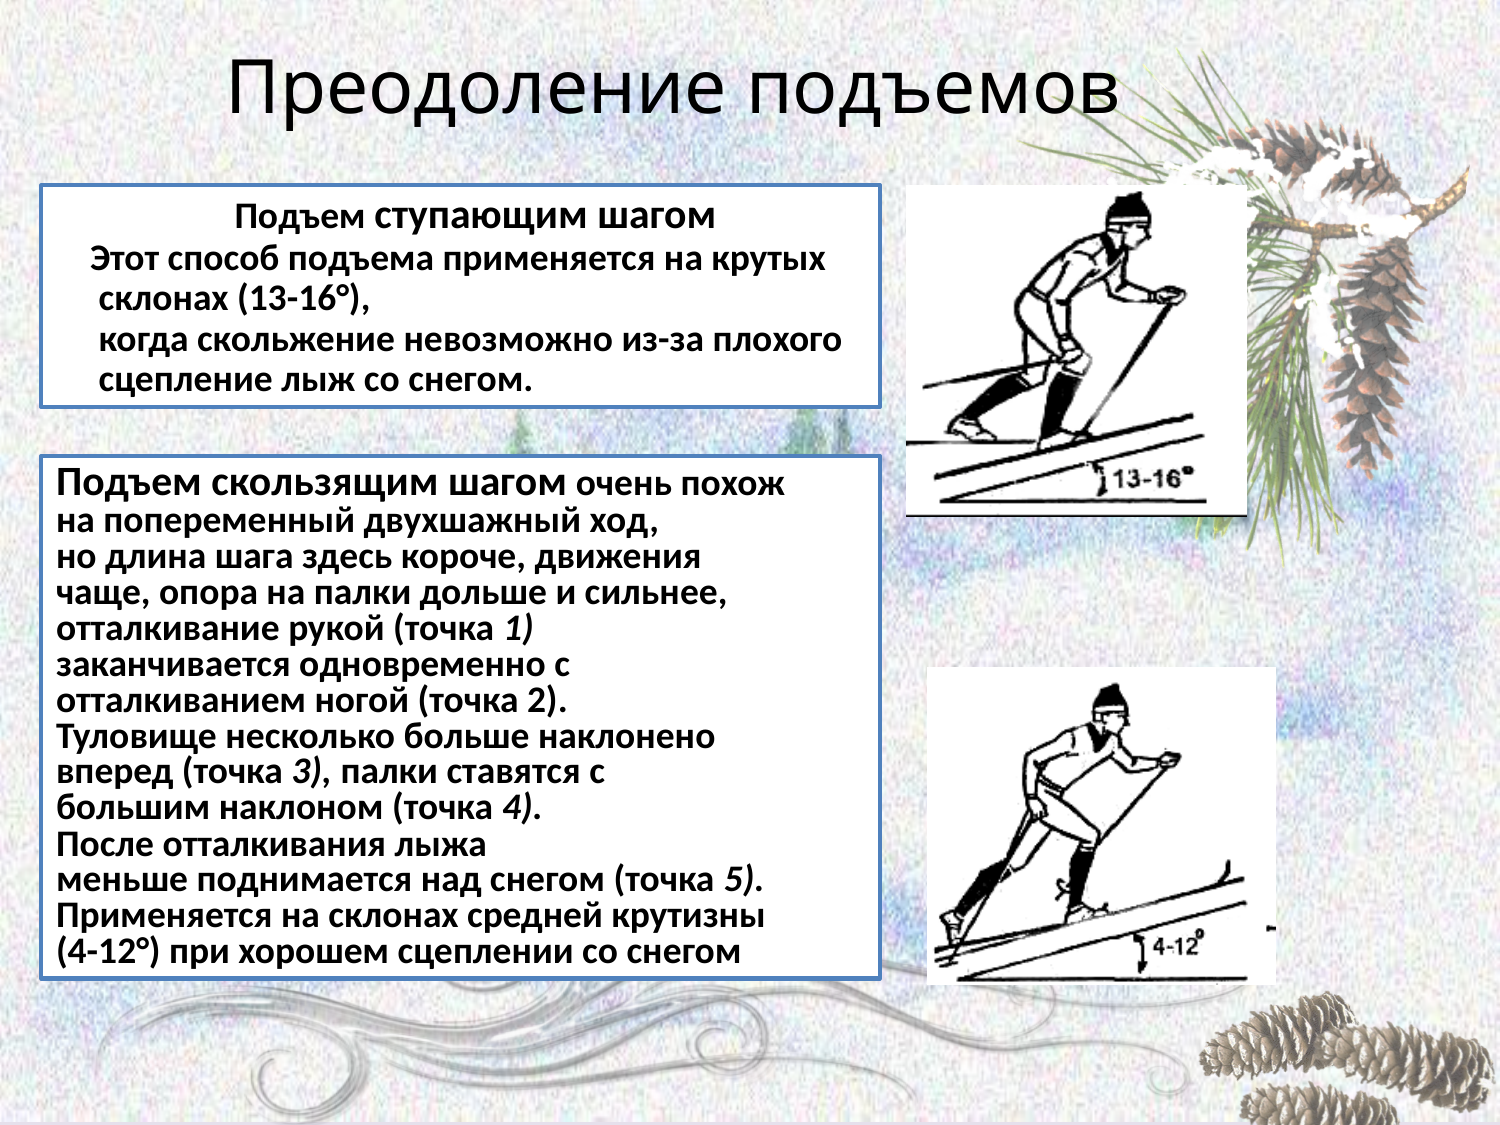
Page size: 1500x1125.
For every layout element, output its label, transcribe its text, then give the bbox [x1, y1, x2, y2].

picture [0, 0, 1500, 1125]
text_box Подъем скользящим шагом очень похож на попеременный двухшажный ход, но длина шага здесь короче, движения чаще, опора на палки дольше и сильнее, отталкивание рукой (точка 1) заканчивается одновременно с отталкиванием ногой (точка 2). Туловище несколько больше наклонено вперед (точка 3), палки ставятся с большим наклоном (точка 4). После отталкивания лыжа меньше поднимается над снегом (точка 5). Применяется на склонах средней крутизны (4-12°) при хорошем сцеплении со снегом [41, 456, 880, 979]
text_box Преодоление подъемов [147, 30, 1199, 149]
text_box Подъем ступающим шагом Этот способ подъема применяется на крутых склонах (13-16°), когда скольжение невозможно из-за плохого сцепление лыж со снегом. [41, 185, 880, 407]
